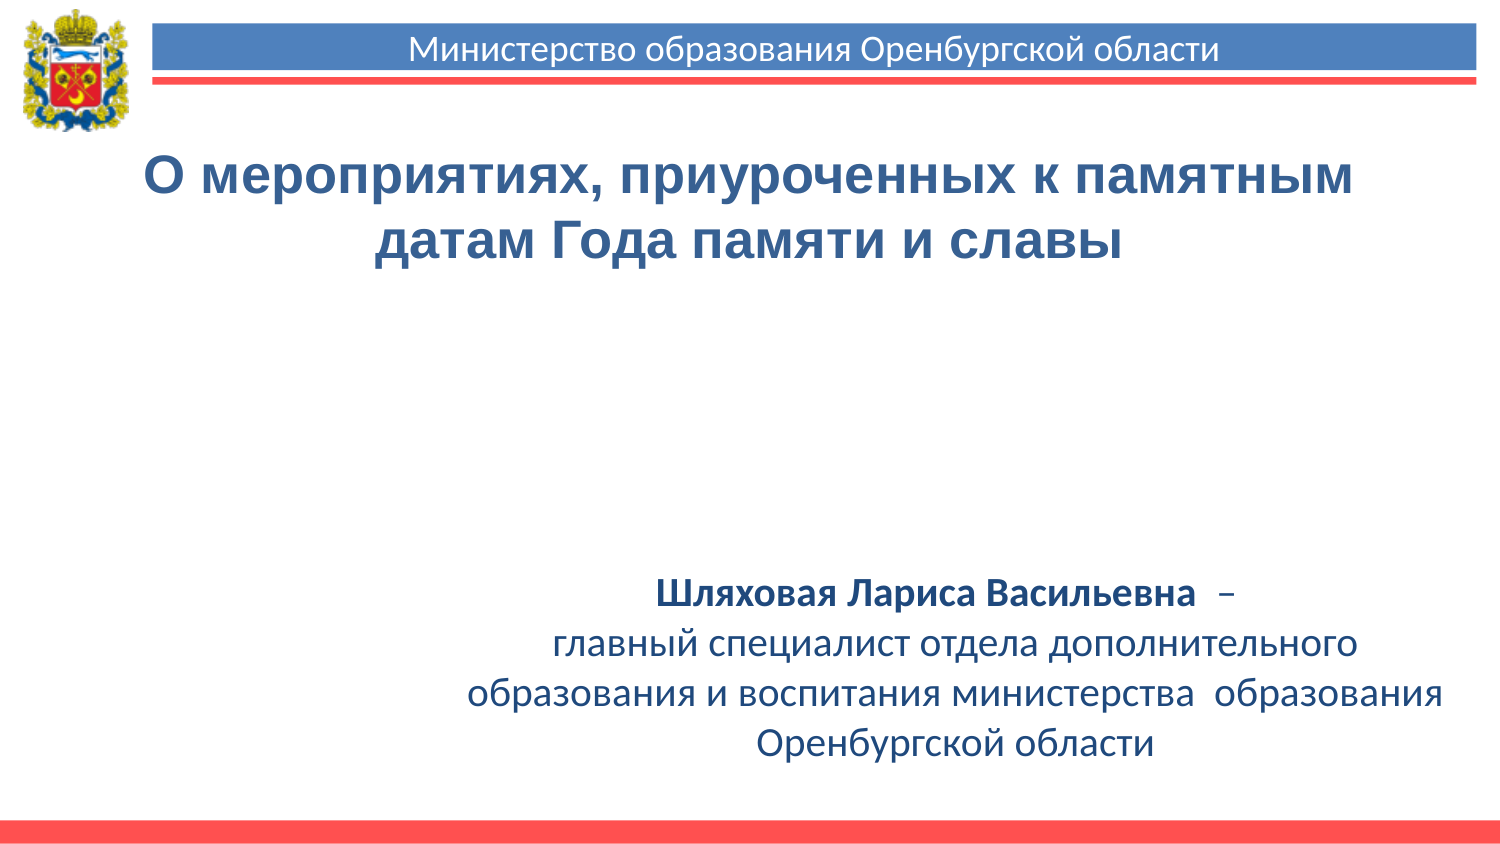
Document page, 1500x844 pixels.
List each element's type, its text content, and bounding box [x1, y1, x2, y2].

subtitle Шляховая Лариса Васильевна – главный специалист отдела дополнительного образования и воспитания министерства образования Оренбургской области [442, 557, 1470, 774]
picture [23, 9, 129, 132]
text_box Министерство образования Оренбургской области [150, 21, 1479, 72]
text_box [150, 75, 1479, 87]
text_box [0, 818, 1500, 844]
title О мероприятиях, приуроченных к памятным датам Года памяти и славы [112, 131, 1388, 313]
